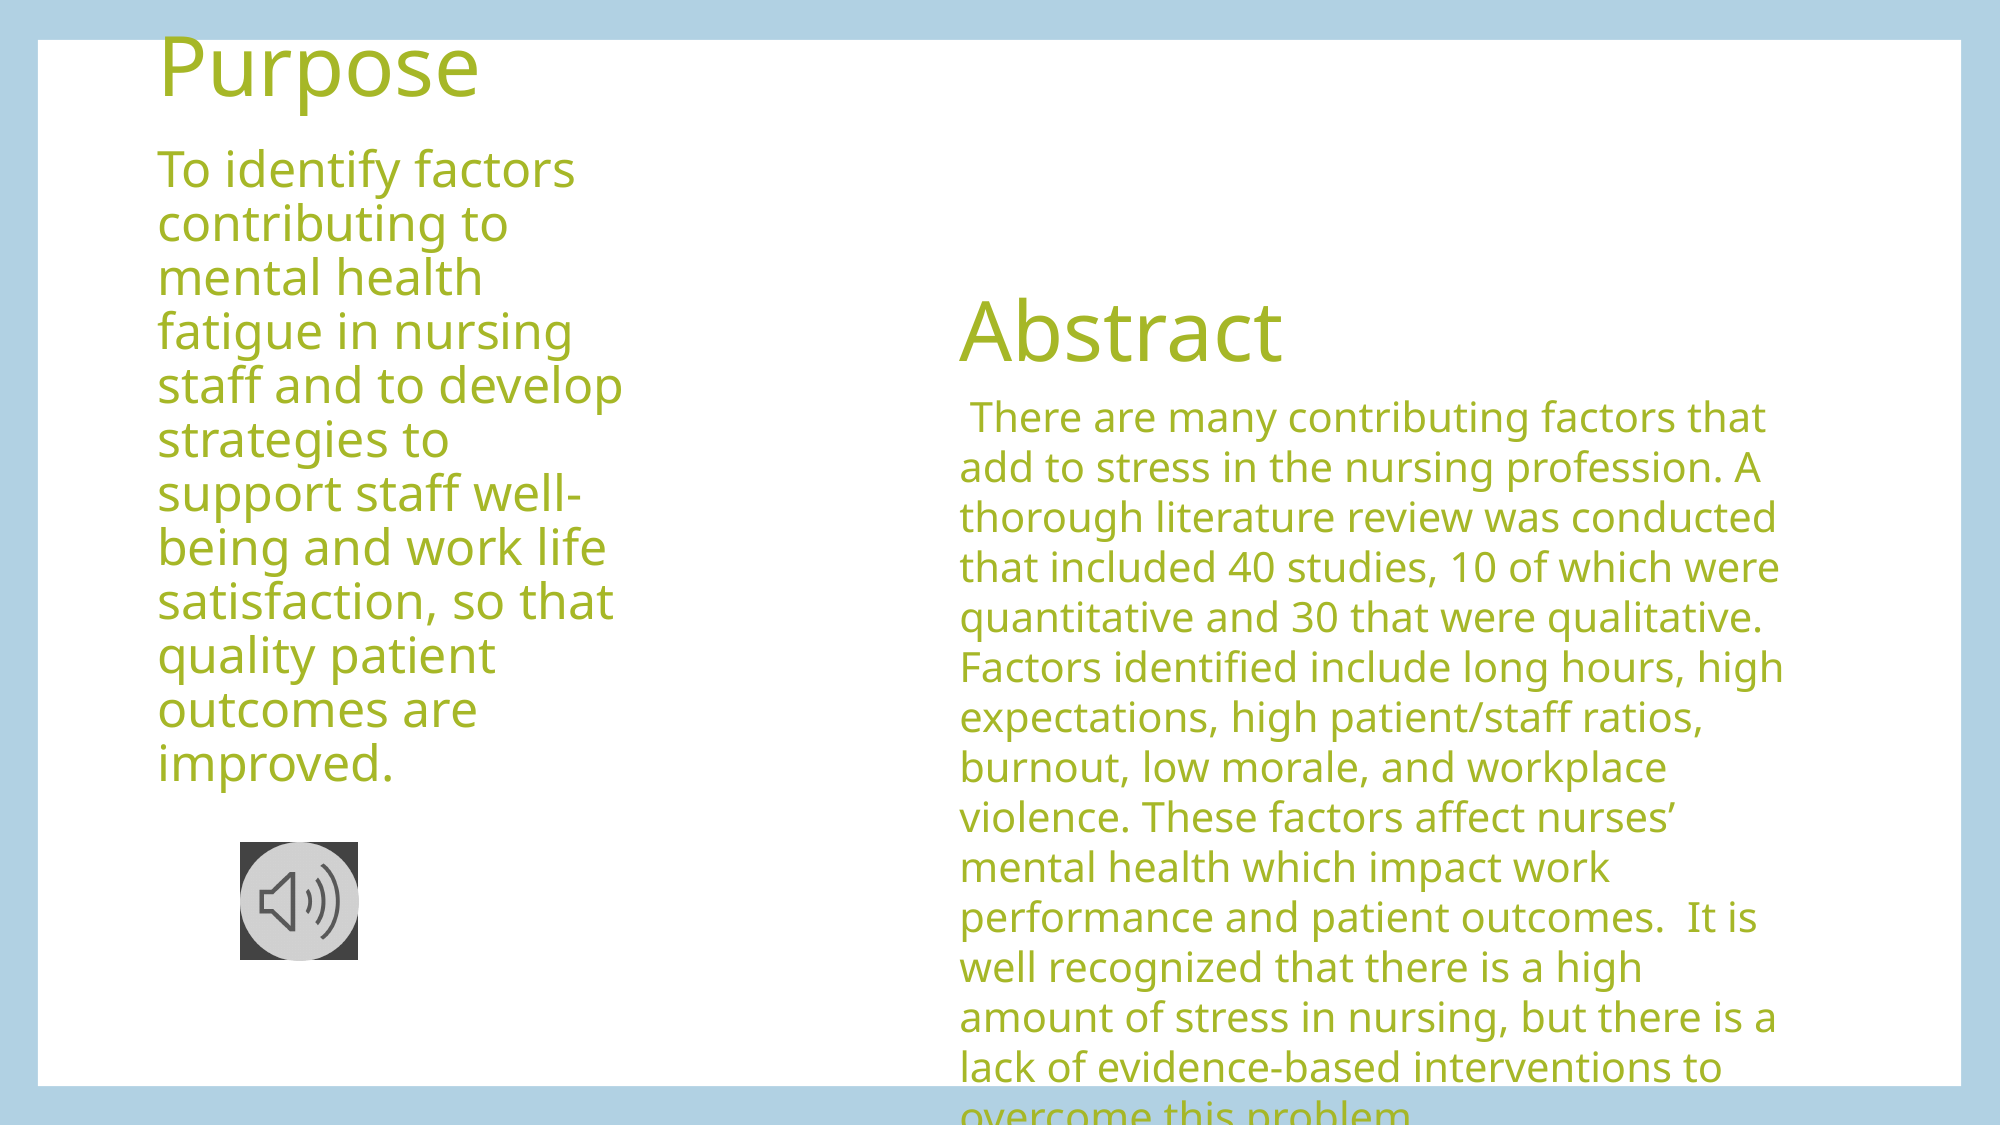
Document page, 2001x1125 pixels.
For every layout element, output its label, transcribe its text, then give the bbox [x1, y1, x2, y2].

picture [238, 841, 360, 962]
list Purpose To identify factors contributing to mental health fatigue in nursing staff and to develop strategies to support staff well-being and work life satisfaction, so that quality patient outcomes are improved. [142, 0, 650, 862]
text_box Abstract There are many contributing factors that add to stress in the nursing profession. A thorough literature review was conducted that included 40 studies, 10 of which were quantitative and 30 that were qualitative. Factors identified include long hours, high expectations, high patient/staff ratios, burnout, low morale, and workplace violence. These factors affect nurses’ mental health which impact work performance and patient outcomes. It is well recognized that there is a high amount of stress in nursing, but there is a lack of evidence-based interventions to overcome this problem. [944, 270, 1822, 1125]
